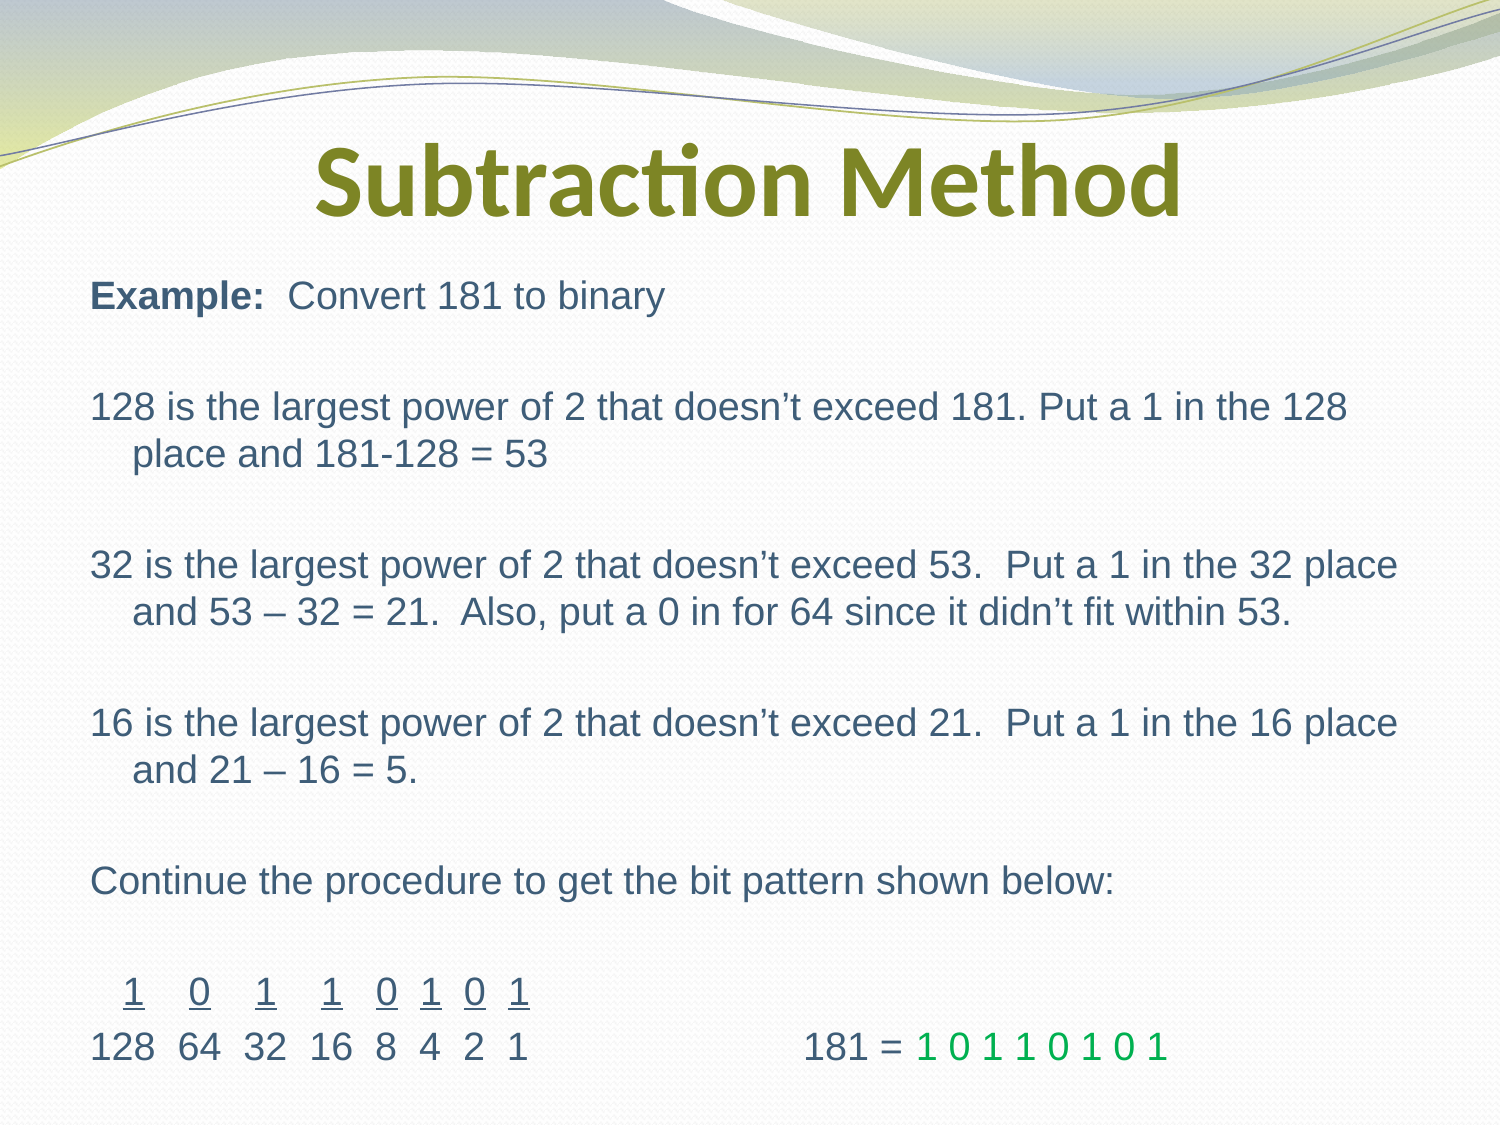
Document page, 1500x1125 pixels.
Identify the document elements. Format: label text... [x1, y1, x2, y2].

list Example: Convert 181 to binary 128 is the largest power of 2 that doesn’t exceed 181. Put a 1 in the 128 place and 181-128 = 53 32 is the largest power of 2 that doesn’t exceed 53. Put a 1 in the 32 place and 53 – 32 = 21. Also, put a 0 in for 64 since it didn’t fit within 53. 16 is the largest power of 2 that doesn’t exceed 21. Put a 1 in the 16 place and 21 – 16 = 5. Continue the procedure to get the bit pattern shown below: 1 0 1 1 0 1 0 1 128 64 32 16 8 4 2 1 181 = 1 0 1 1 0 1 0 1 [75, 262, 1425, 1100]
title Subtraction Method [75, 50, 1425, 238]
